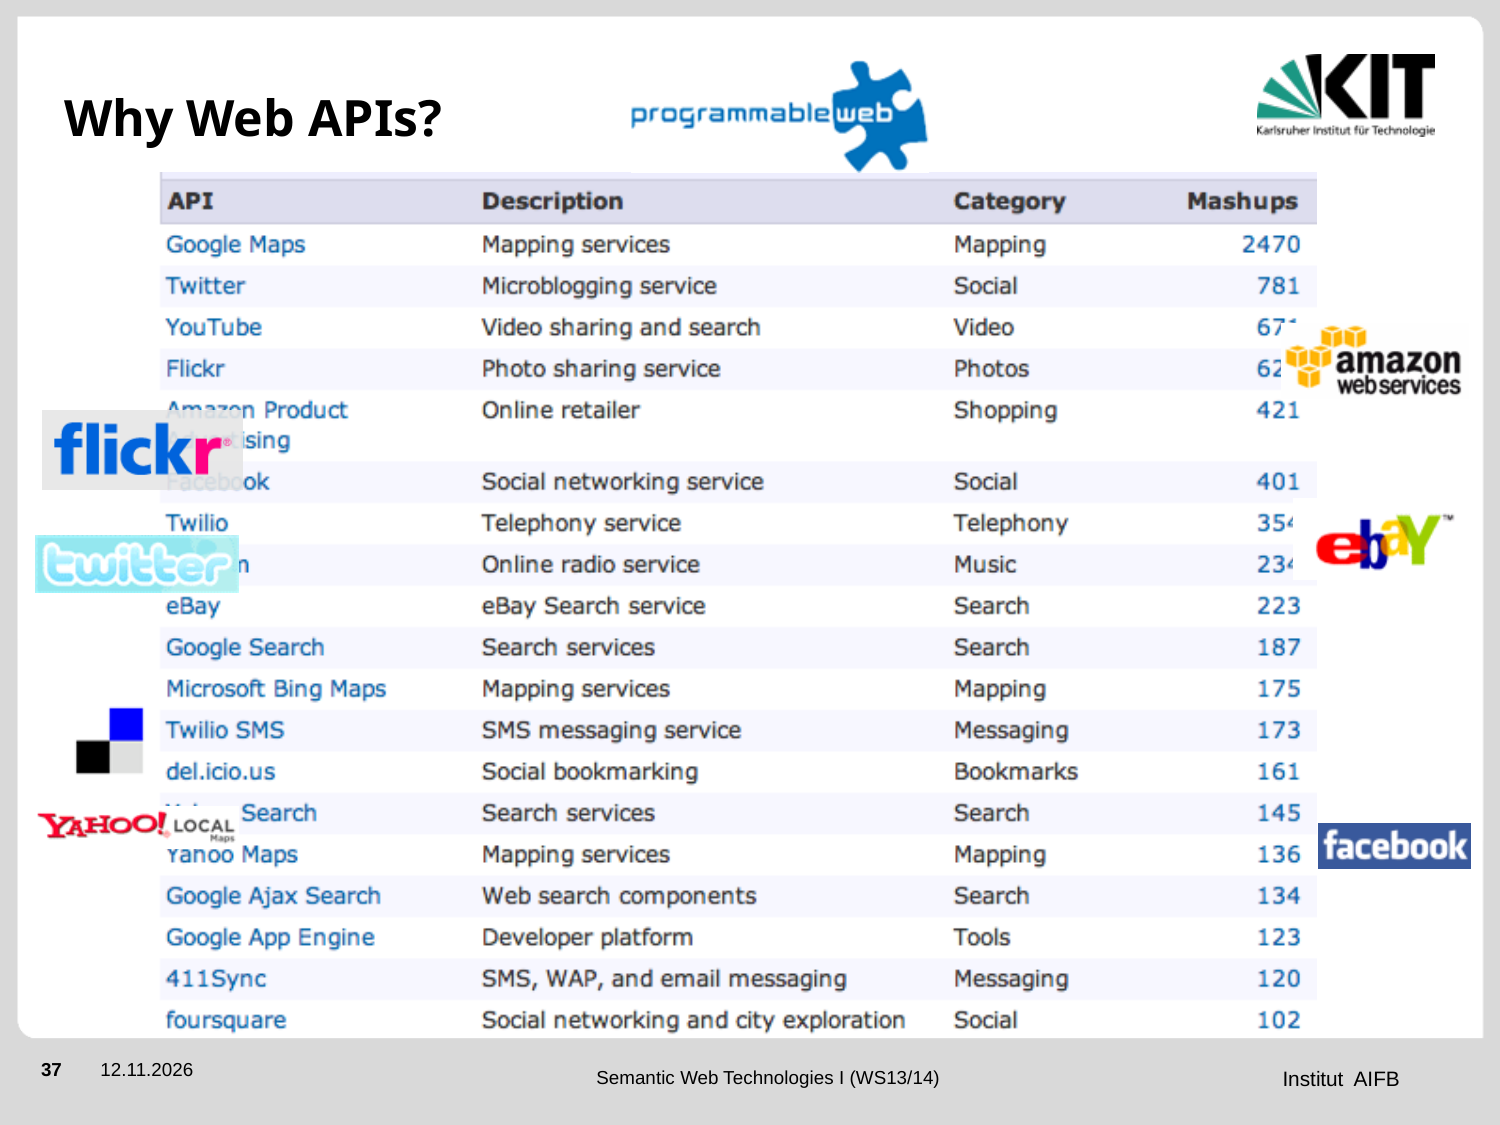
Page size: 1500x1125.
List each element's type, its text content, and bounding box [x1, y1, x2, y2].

title Why Web APIs? [64, 54, 1198, 147]
picture [0, 0, 1500, 1125]
